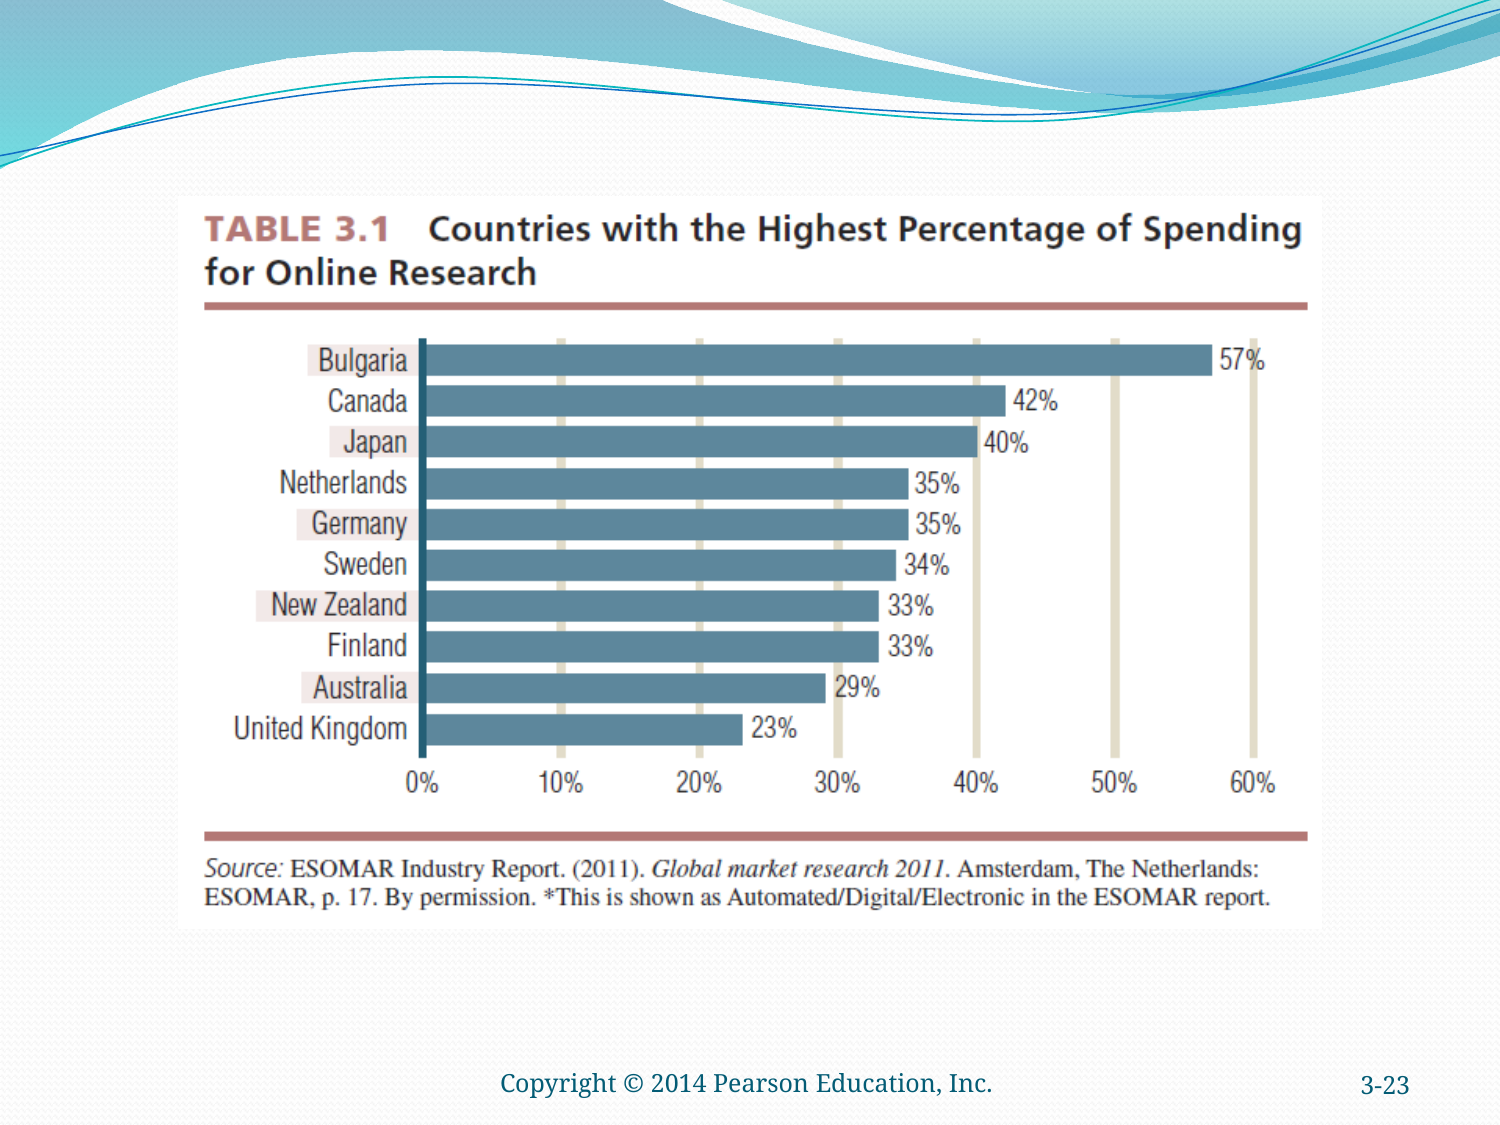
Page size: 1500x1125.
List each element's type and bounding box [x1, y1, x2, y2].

picture [178, 196, 1322, 929]
